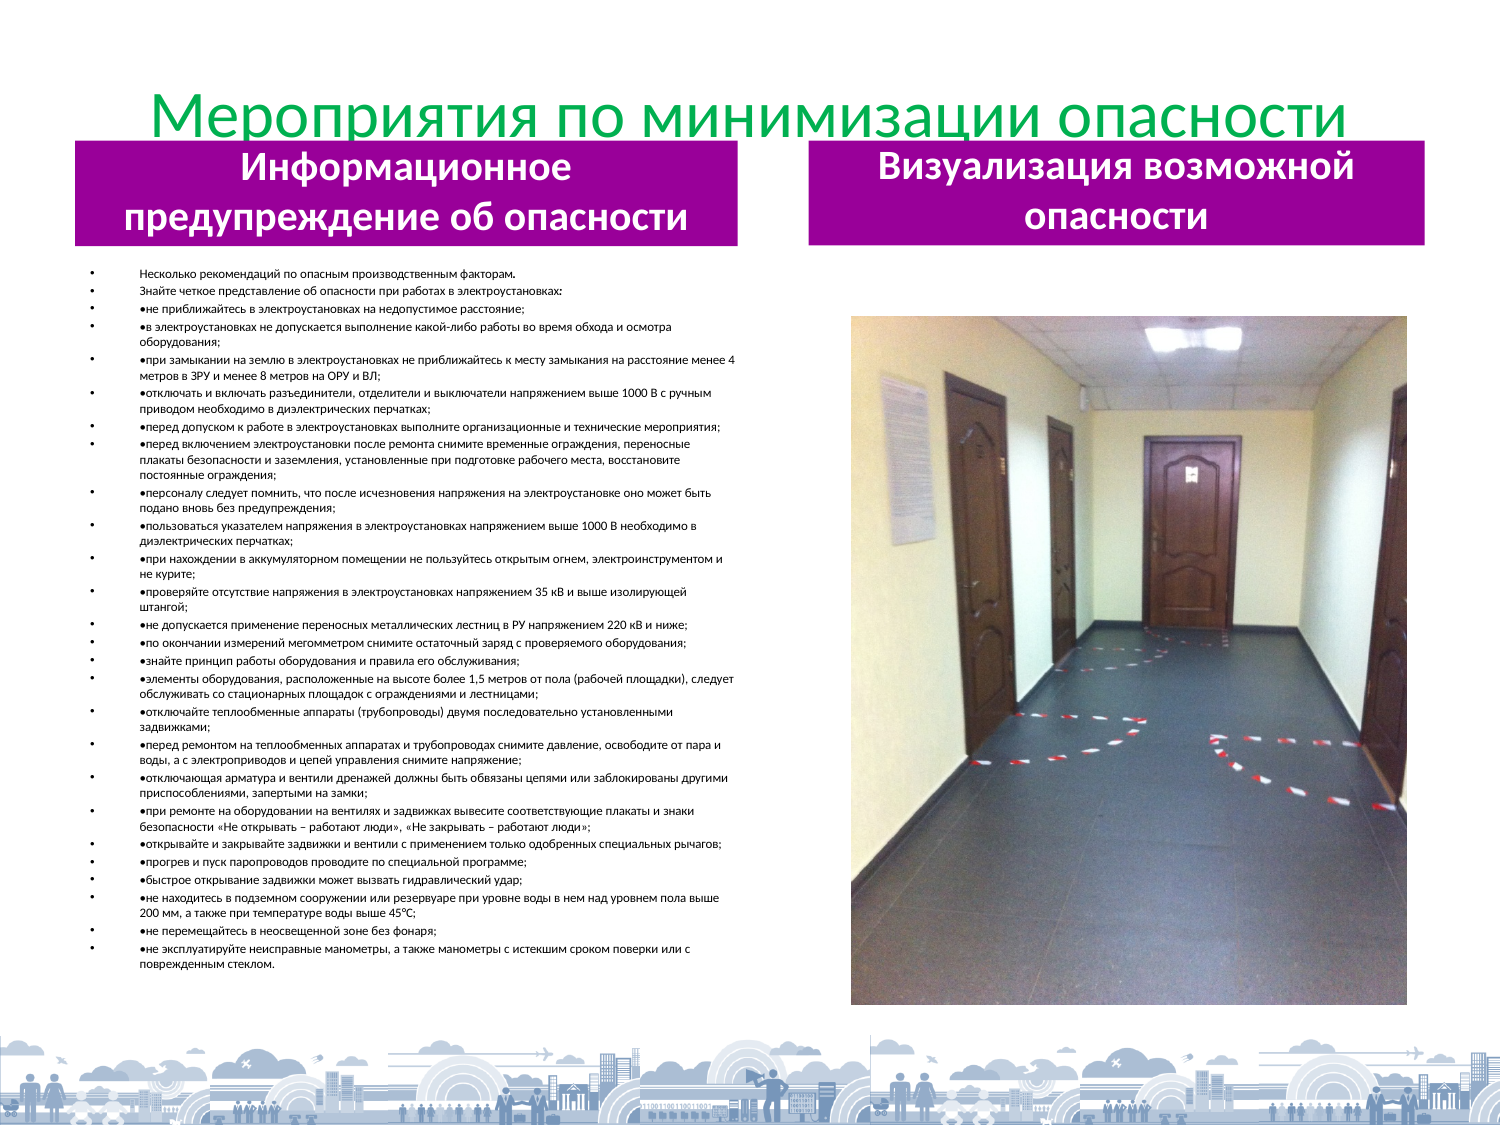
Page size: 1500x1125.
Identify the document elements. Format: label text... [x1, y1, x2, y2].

list Визуализация возможной опасности [808, 140, 1425, 246]
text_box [0, 1035, 1500, 1125]
list Несколько рекомендаций по опасным производственным факторам. Знайте четкое представление об опасности при работах в электроустановках: •не приближайтесь в электроустановках на недопустимое расстояние; •в электроустановках не допускается выполнение какой-либо работы во время обхода и осмотра оборудования; •при замыкании на землю в электроустановках не приближайтесь к месту замыкания на расстояние менее 4 метров в ЗРУ и менее 8 метров на ОРУ и ВЛ; •отключать и включать разъединители, отделители и выключатели напряжением выше 1000 В с ручным приводом необходимо в диэлектрических перчатках; •перед допуском к работе в электроустановках выполните организационные и технические мероприятия; •перед включением электроустановки после ремонта снимите временные ограждения, переносные плакаты безопасности и заземления, установленные при подготовке рабочего места, восстановите постоянные ограждения; •персоналу следует помнить, что после исчезновения напряжения на электроустановке оно может быть подано вновь без предупреждения; •пользоваться указателем напряжения в электроустановках напряжением выше 1000 В необходимо в диэлектрических перчатках; •при нахождении в аккумуляторном помещении не пользуйтесь открытым огнем, электроинструментом и не курите; •проверяйте отсутствие напряжения в электроустановках напряжением 35 кВ и выше изолирующей штангой; •не допускается применение переносных металлических лестниц в РУ напряжением 220 кВ и ниже; •по окончании измерений мегомметром снимите остаточный заряд с проверяемого оборудования; •знайте принцип работы оборудования и правила его обслуживания; •элементы оборудования, расположенные на высоте более 1,5 метров от пола (рабочей площадки), следует обслуживать со стационарных площадок с ограждениями и лестницами; •отключайте теплообменные аппараты (трубопроводы) двумя последовательно установленными задвижками; •перед ремонтом на теплообменных аппаратах и трубопроводах снимите давление, освободите от пара и воды, а с электроприводов и цепей управления снимите напряжение; •отключающая арматура и вентили дренажей должны быть обвязаны цепями или заблокированы другими приспособлениями, запертыми на замки; •при ремонте на оборудовании на вентилях и задвижках вывесите соответствующие плакаты и знаки безопасности «Не открывать – работают люди», «Не закрывать – работают люди»; •открывайте и закрывайте задвижки и вентили с применением только одобренных специальных рычагов; •прогрев и пуск паропроводов проводите по специальной программе; •быстрое открывание задвижки может вызвать гидравлический удар; •не находитесь в подземном сооружении или резервуаре при уровне воды в нем над уровнем пола выше 200 мм, а также при температуре воды выше 45°С; •не перемещайтесь в неосвещенной зоне без фонаря; •не эксплуатируйте неисправные манометры, а также манометры с истекшим сроком поверки или с поврежденным стеклом. [75, 257, 750, 1005]
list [851, 316, 1407, 1006]
title Мероприятия по минимизации опасности [75, 45, 1425, 176]
list Информационное предупреждение об опасности [75, 140, 738, 247]
